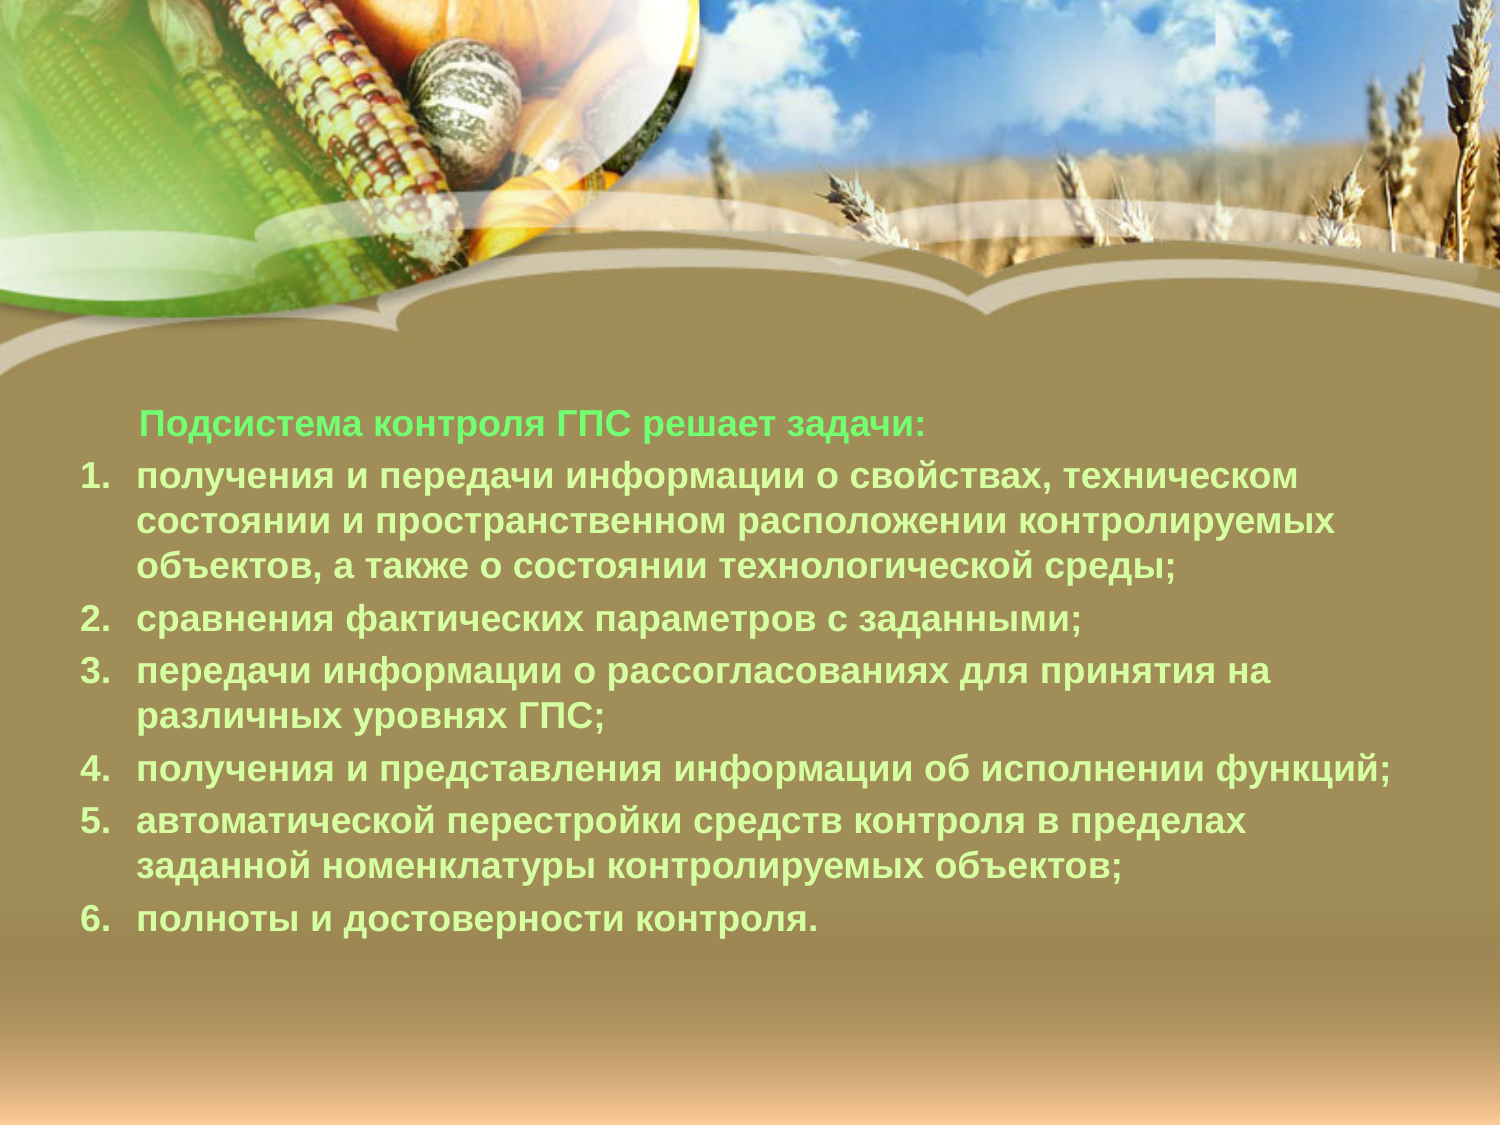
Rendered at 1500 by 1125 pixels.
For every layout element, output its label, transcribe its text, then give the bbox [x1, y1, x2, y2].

list Подсистема контроля ГПС решает задачи: получения и передачи информации о свойствах, техническом состоянии и пространственном расположении контролируемых объектов, а также о состоянии технологической среды; сравнения фактических параметров с заданными; передачи информации о рассогласованиях для принятия на различных уровнях ГПС; получения и представления информации об исполнении функций; автоматической перестройки средств контроля в пределах заданной номенклатуры контролируемых объектов; полноты и достоверности контроля. [64, 391, 1447, 965]
picture [0, 0, 1500, 935]
